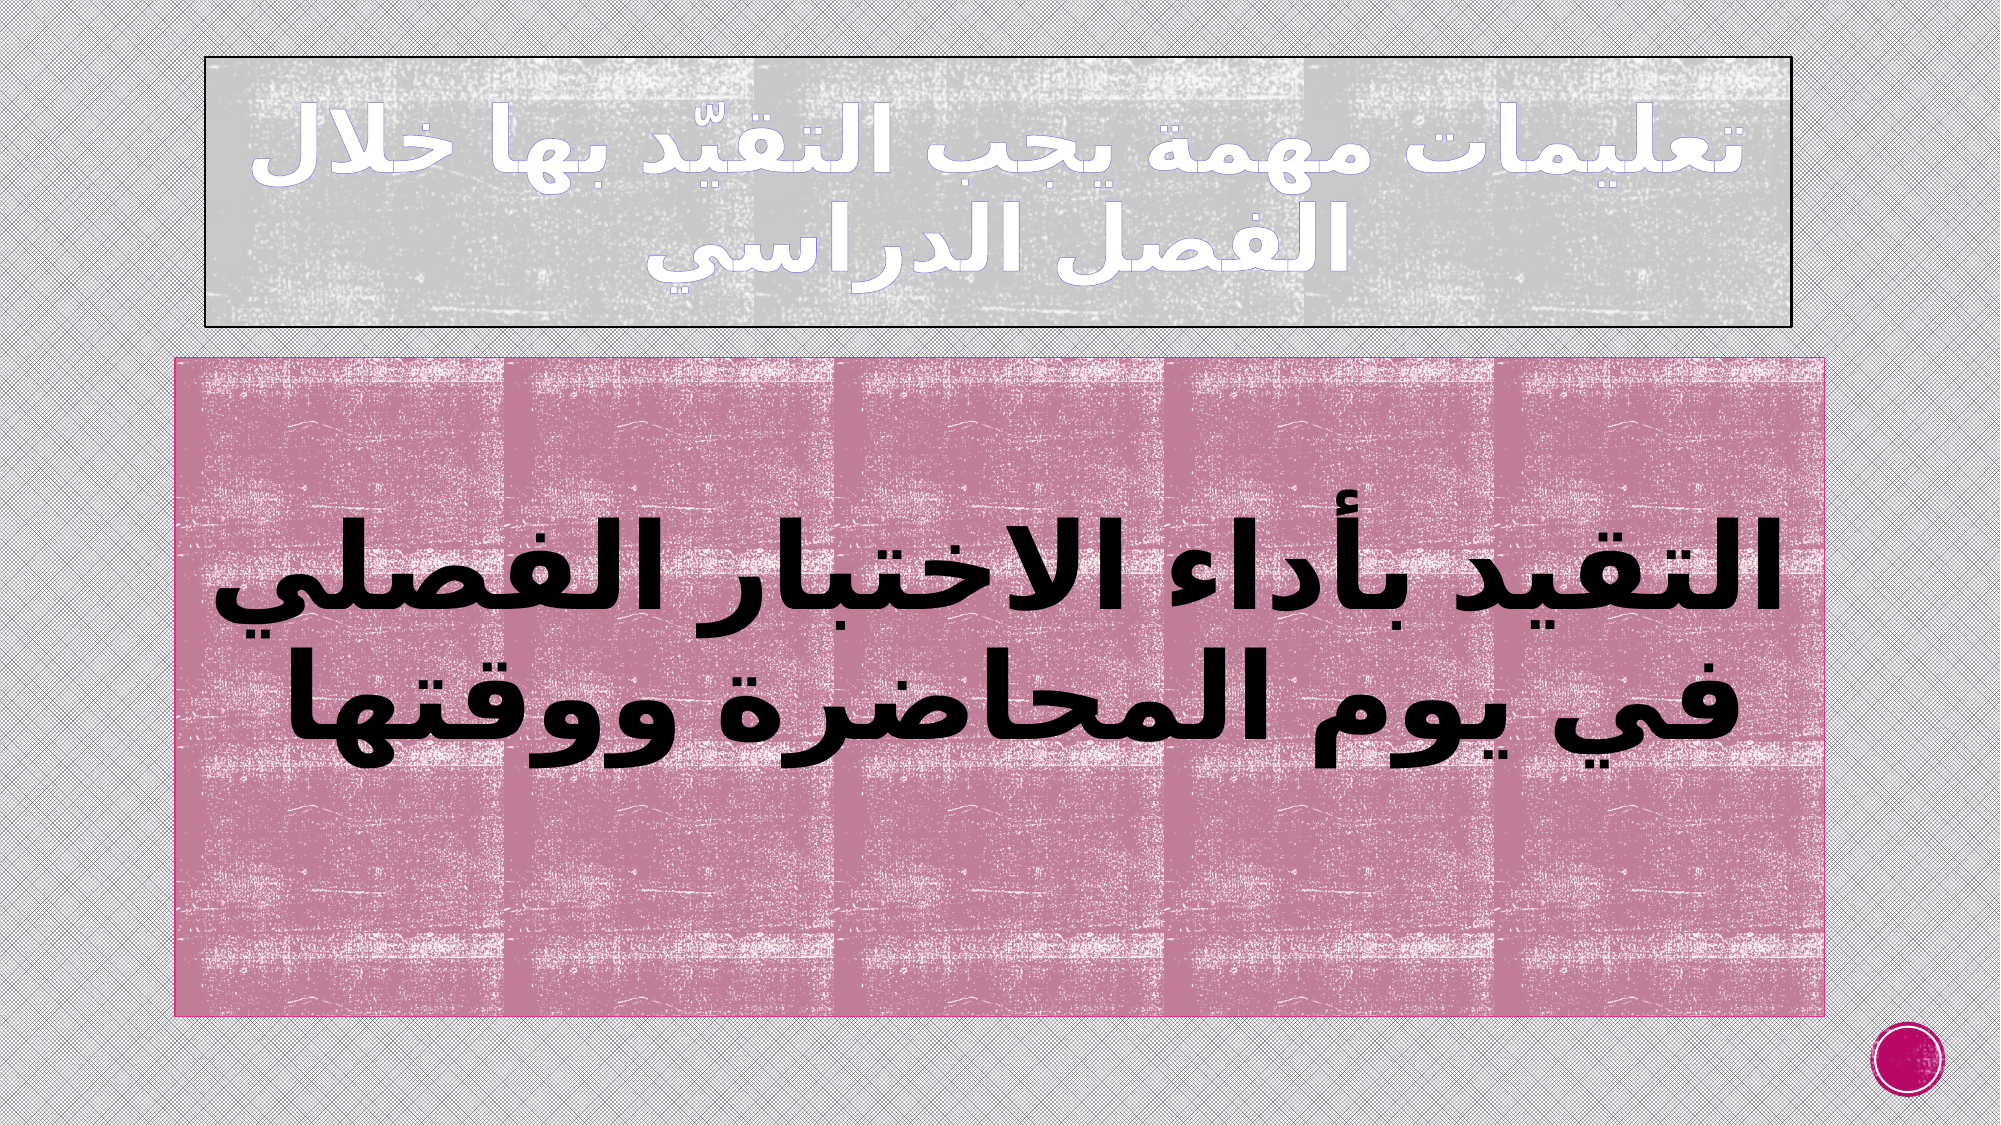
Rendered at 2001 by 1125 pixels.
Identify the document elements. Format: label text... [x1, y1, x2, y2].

title تعليمات مهمة يجب التقيّد بها خلال الفصل الدراسي [204, 56, 1793, 328]
list التقيد بأداء الاختبار الفصلي في يوم المحاضرة ووقتها [174, 357, 1825, 1017]
